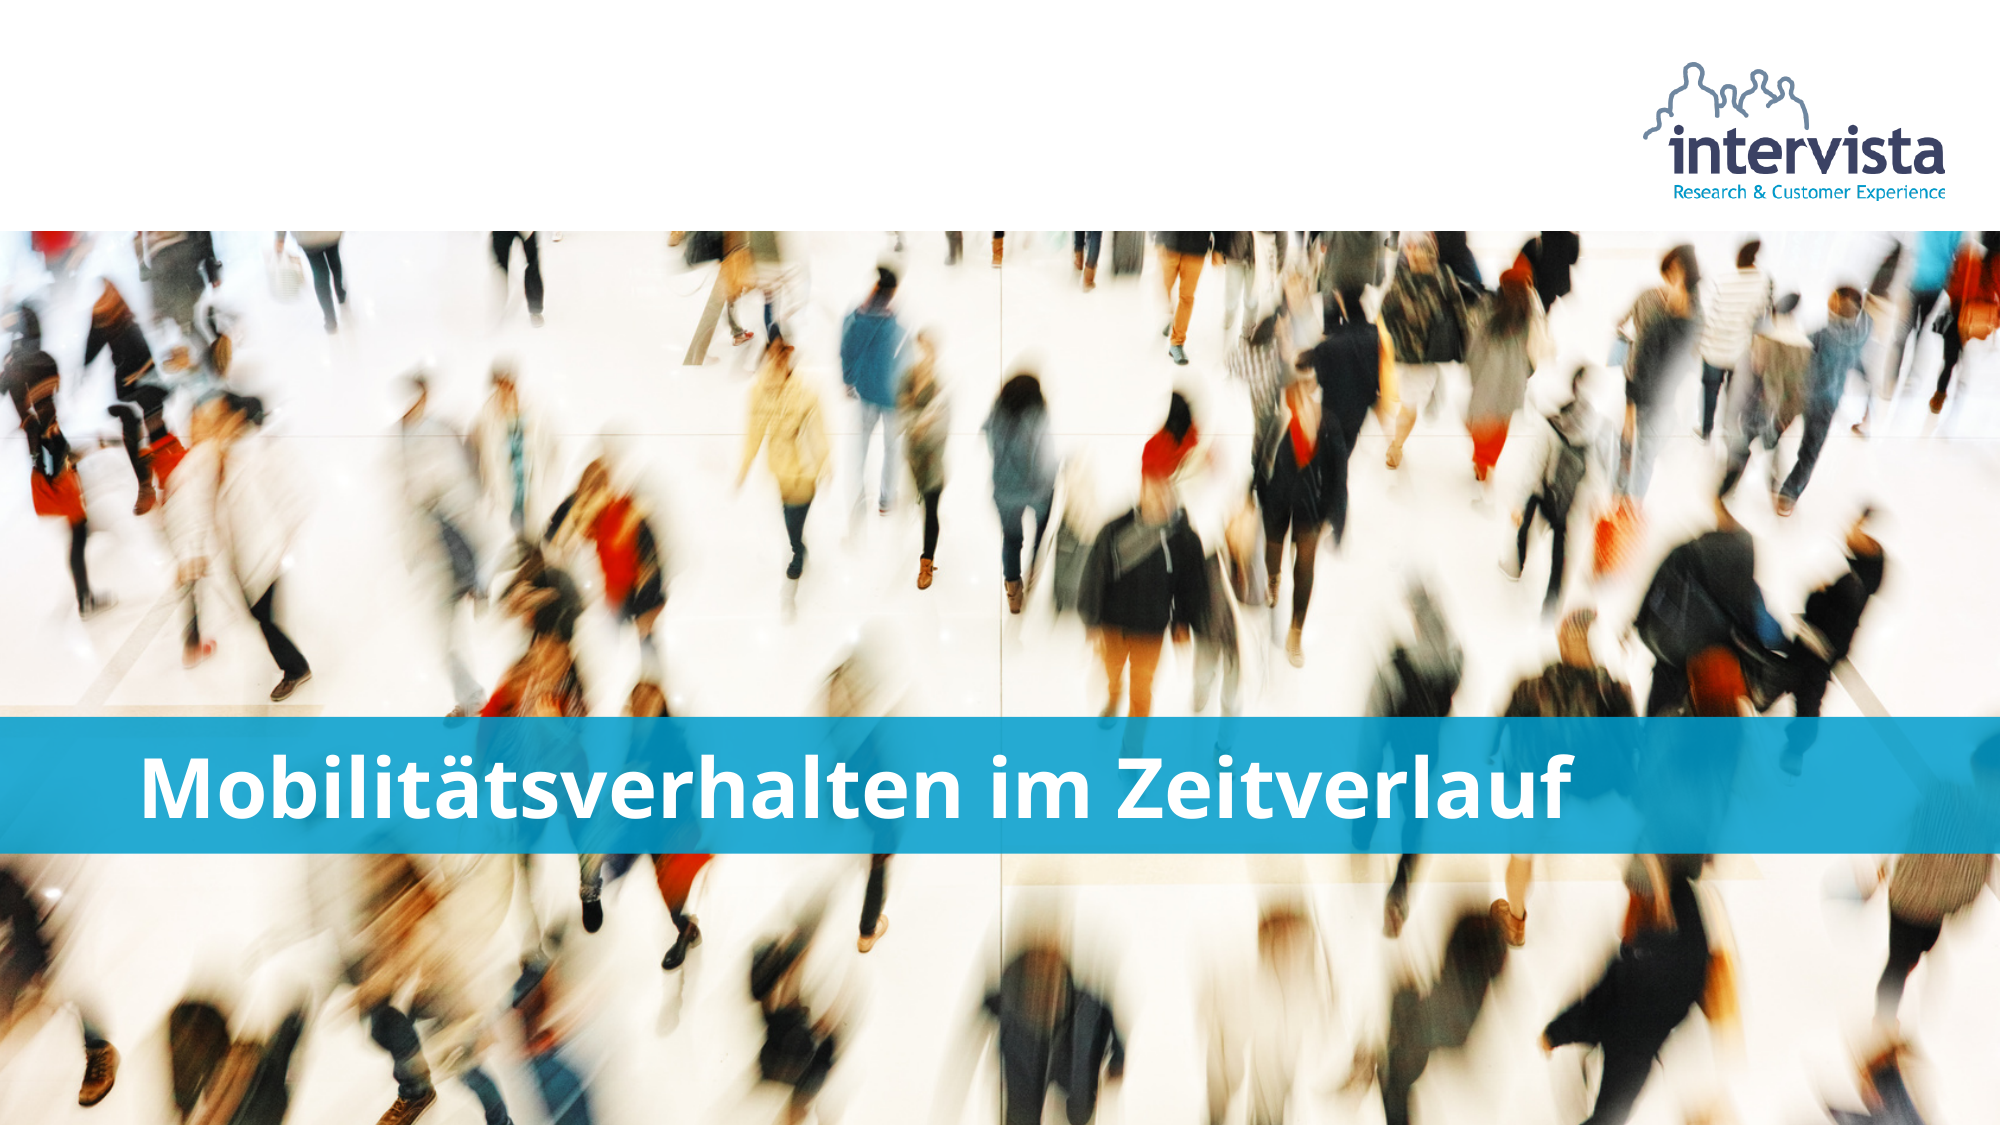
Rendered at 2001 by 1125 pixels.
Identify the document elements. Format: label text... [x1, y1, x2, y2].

picture [0, 854, 2000, 1125]
list Mobilitätsverhalten im Zeitverlauf [0, 716, 2000, 854]
picture [0, 231, 2000, 716]
